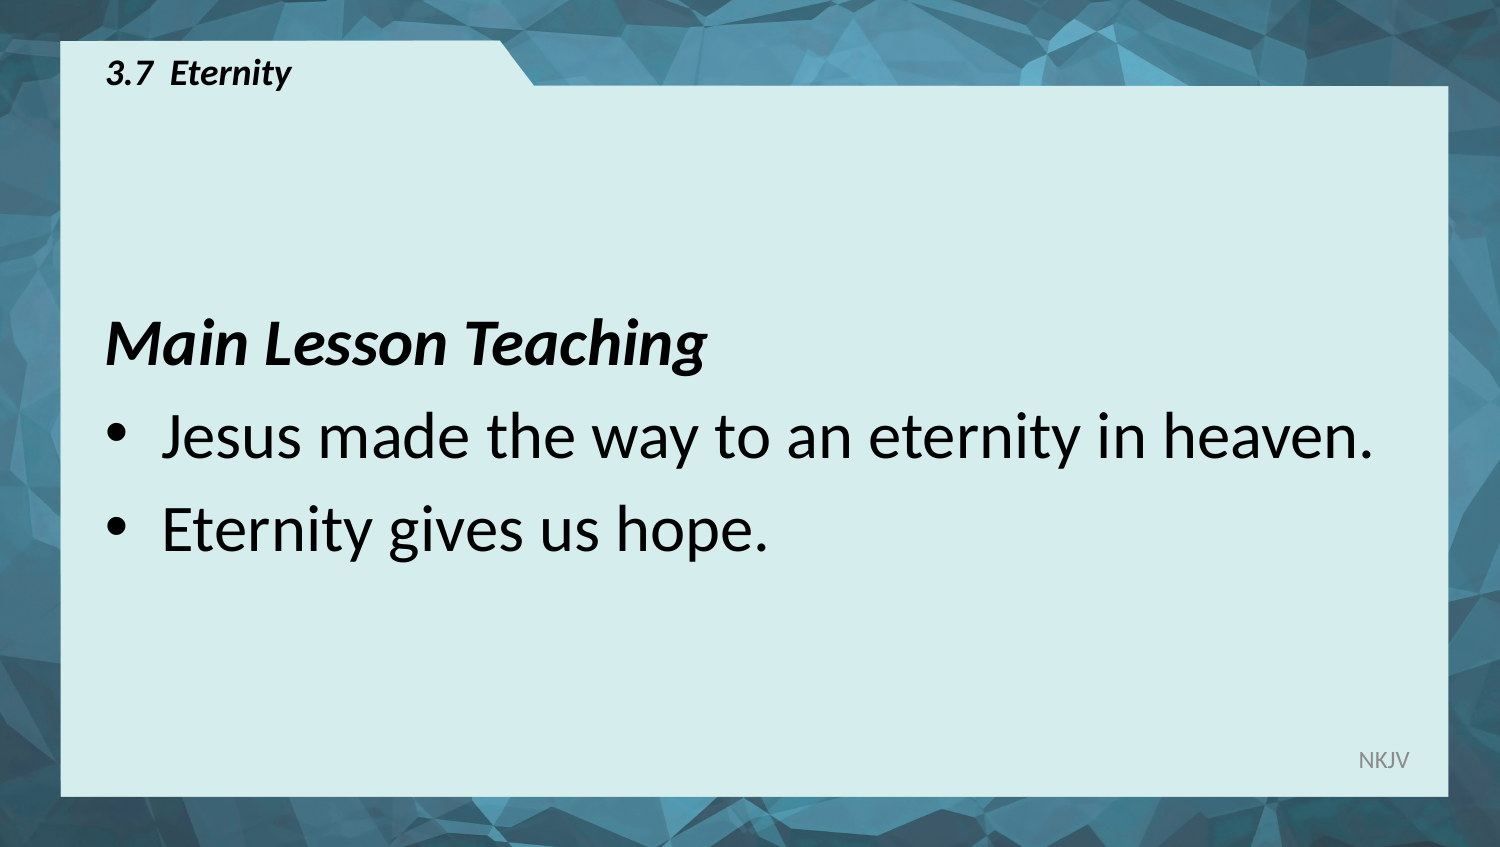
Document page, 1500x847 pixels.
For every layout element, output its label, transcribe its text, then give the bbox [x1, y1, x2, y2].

list Main Lesson Teaching Jesus made the way to an eternity in heaven. Eternity gives us hope. [89, 141, 1403, 722]
title 3.7 Eternity [89, 33, 1420, 108]
picture [0, 0, 1500, 847]
footer NKJV [950, 736, 1425, 782]
